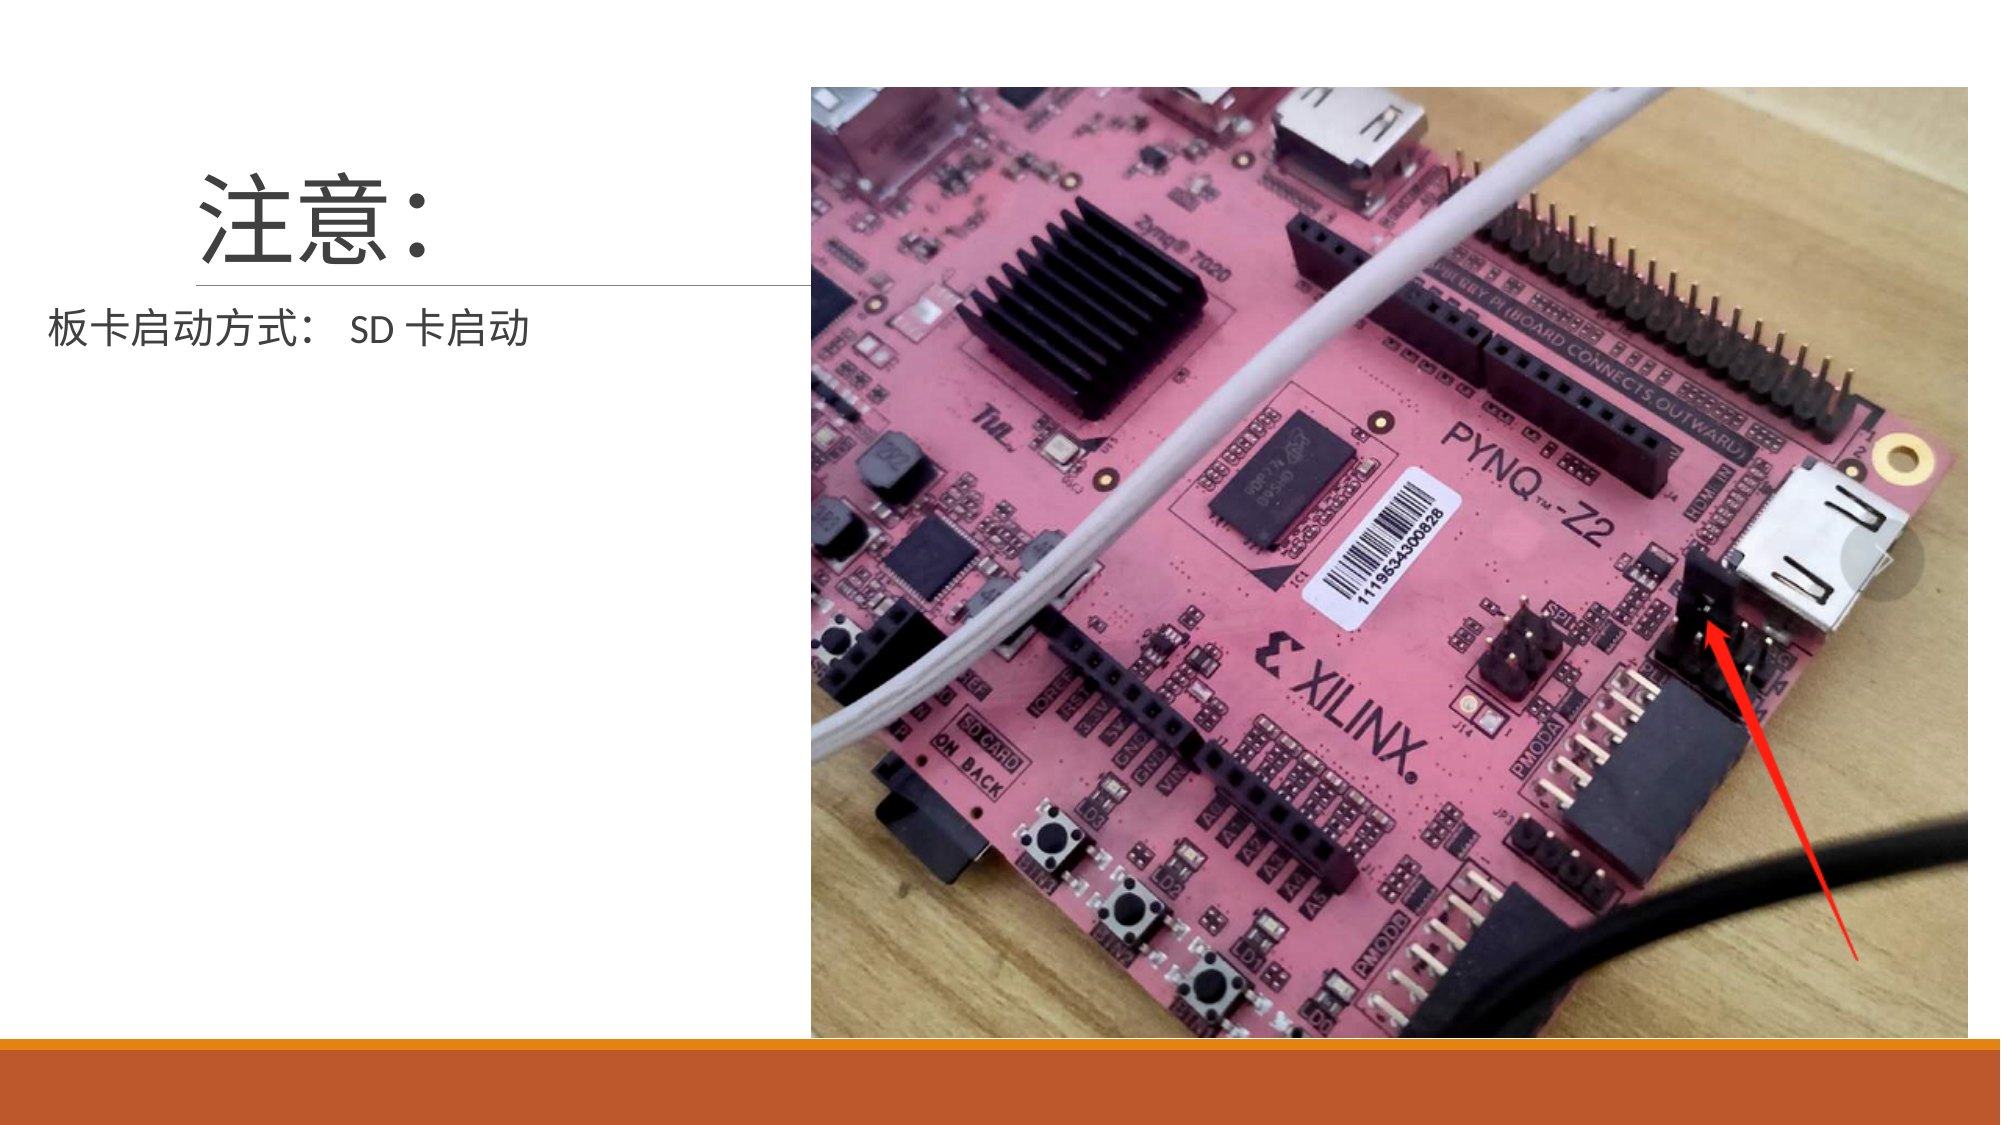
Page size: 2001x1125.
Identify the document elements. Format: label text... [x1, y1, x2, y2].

title 注意： [180, 47, 1830, 285]
picture [810, 86, 1968, 1039]
list 板卡启动方式：SD卡启动 [32, 300, 807, 1015]
